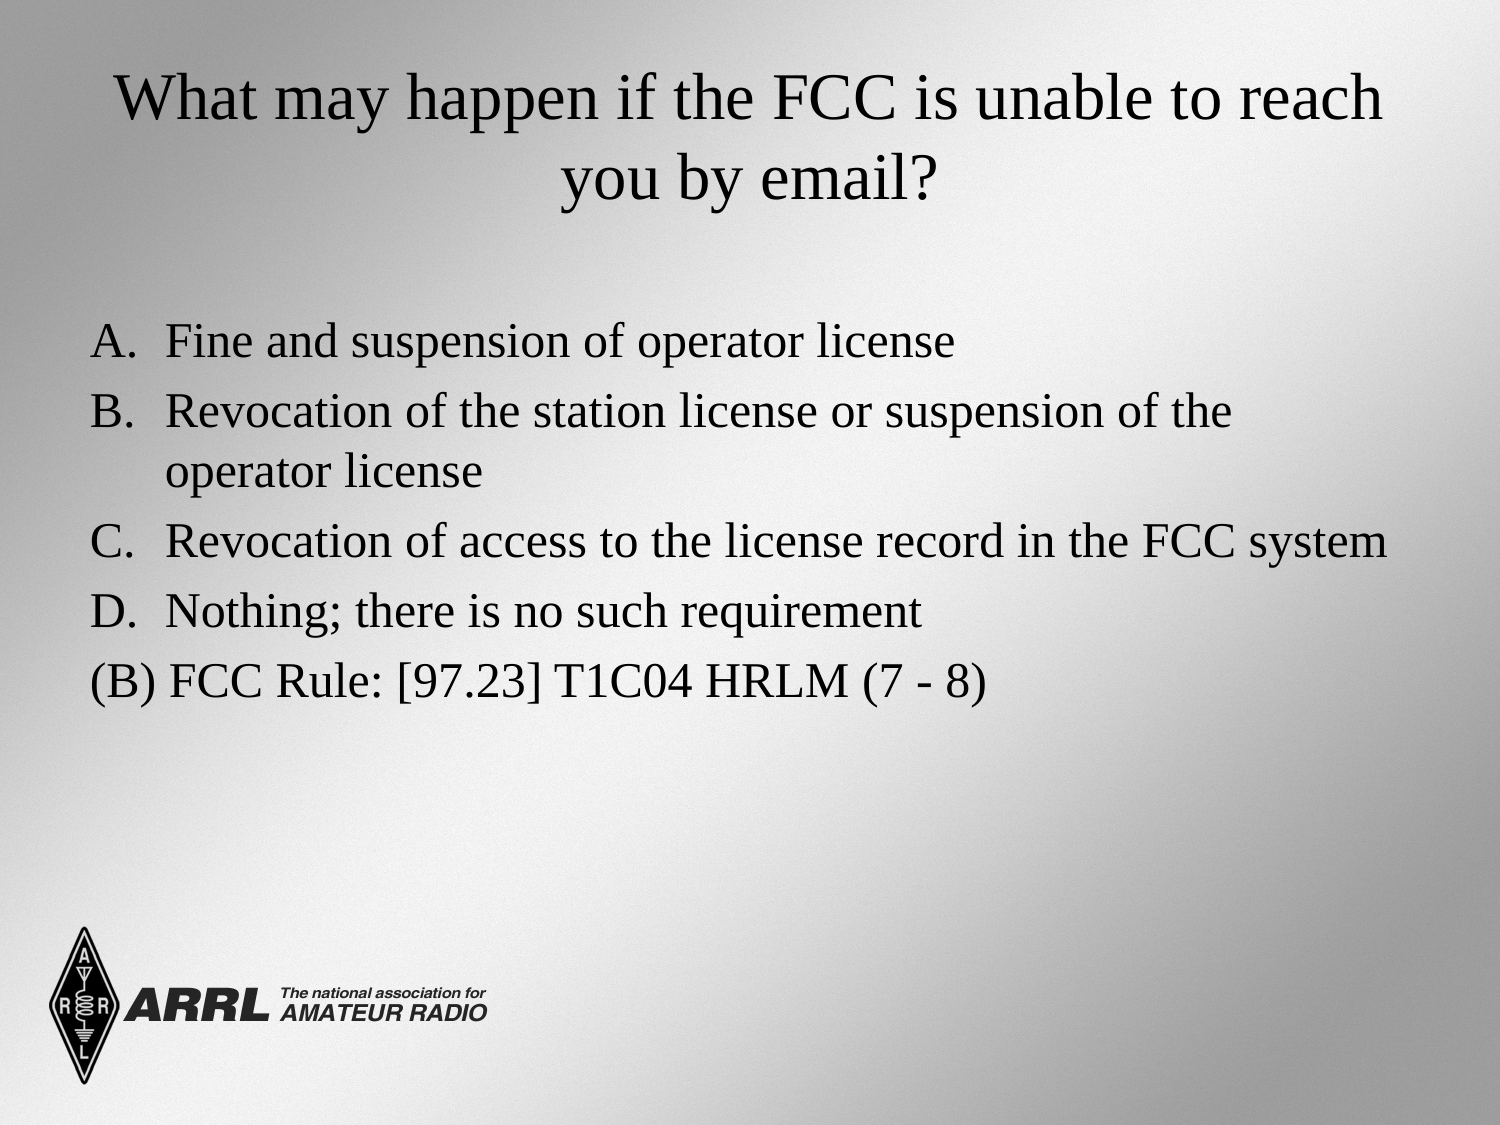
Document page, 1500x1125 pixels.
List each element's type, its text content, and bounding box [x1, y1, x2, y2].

title What may happen if the FCC is unable to reach you by email? [75, 45, 1425, 233]
picture [0, 0, 1500, 1125]
list Fine and suspension of operator license Revocation of the station license or suspension of the operator license Revocation of access to the license record in the FCC system Nothing; there is no such requirement (B) FCC Rule: [97.23] T1C04 HRLM (7 - 8) [75, 299, 1425, 1005]
